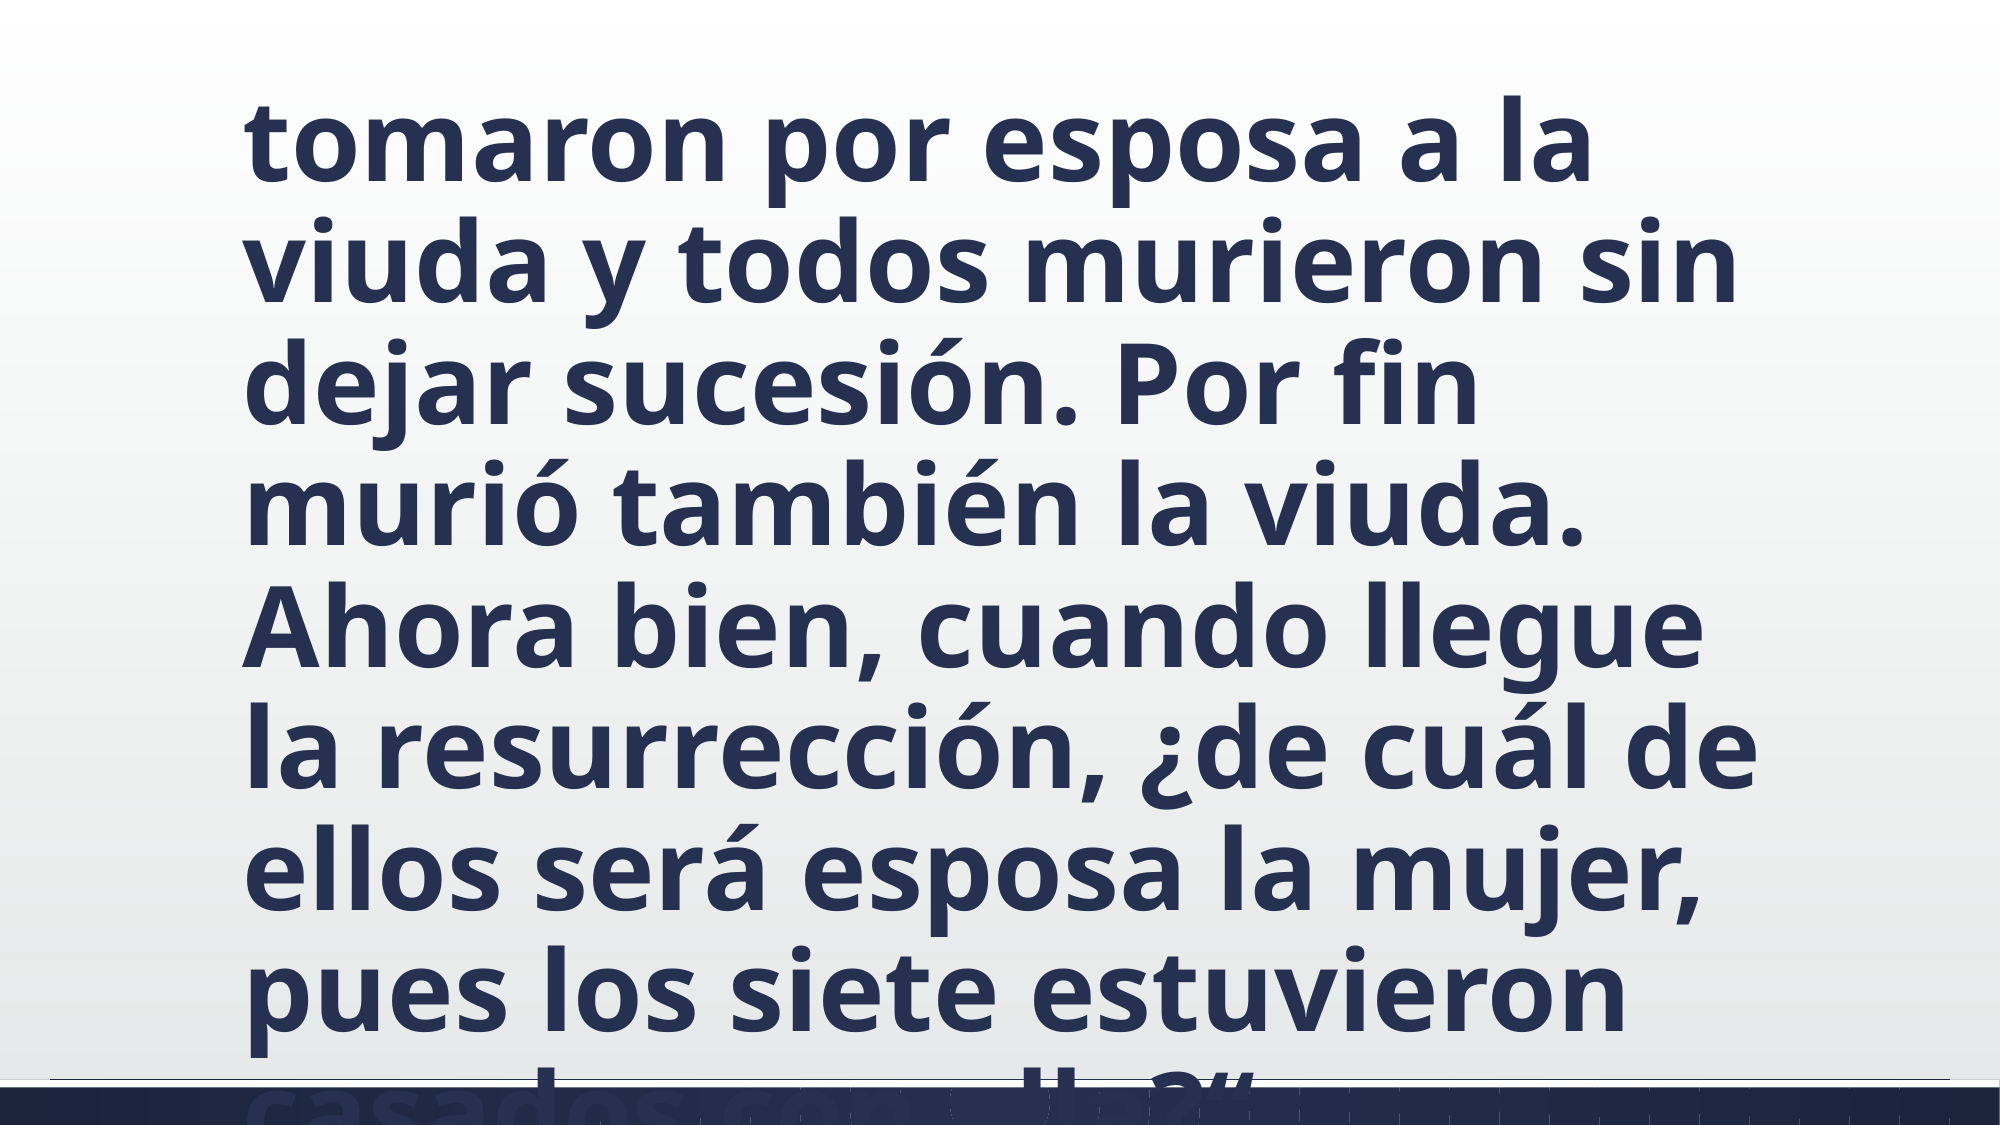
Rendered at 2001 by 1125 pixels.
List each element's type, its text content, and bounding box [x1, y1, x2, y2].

list tomaron por esposa a la viuda y todos murieron sin dejar sucesión. Por fin murió también la viuda. Ahora bien, cuando llegue la resurrección, ¿de cuál de ellos será esposa la mujer, pues los siete estuvieron casados con ella?“ [219, 76, 1780, 990]
